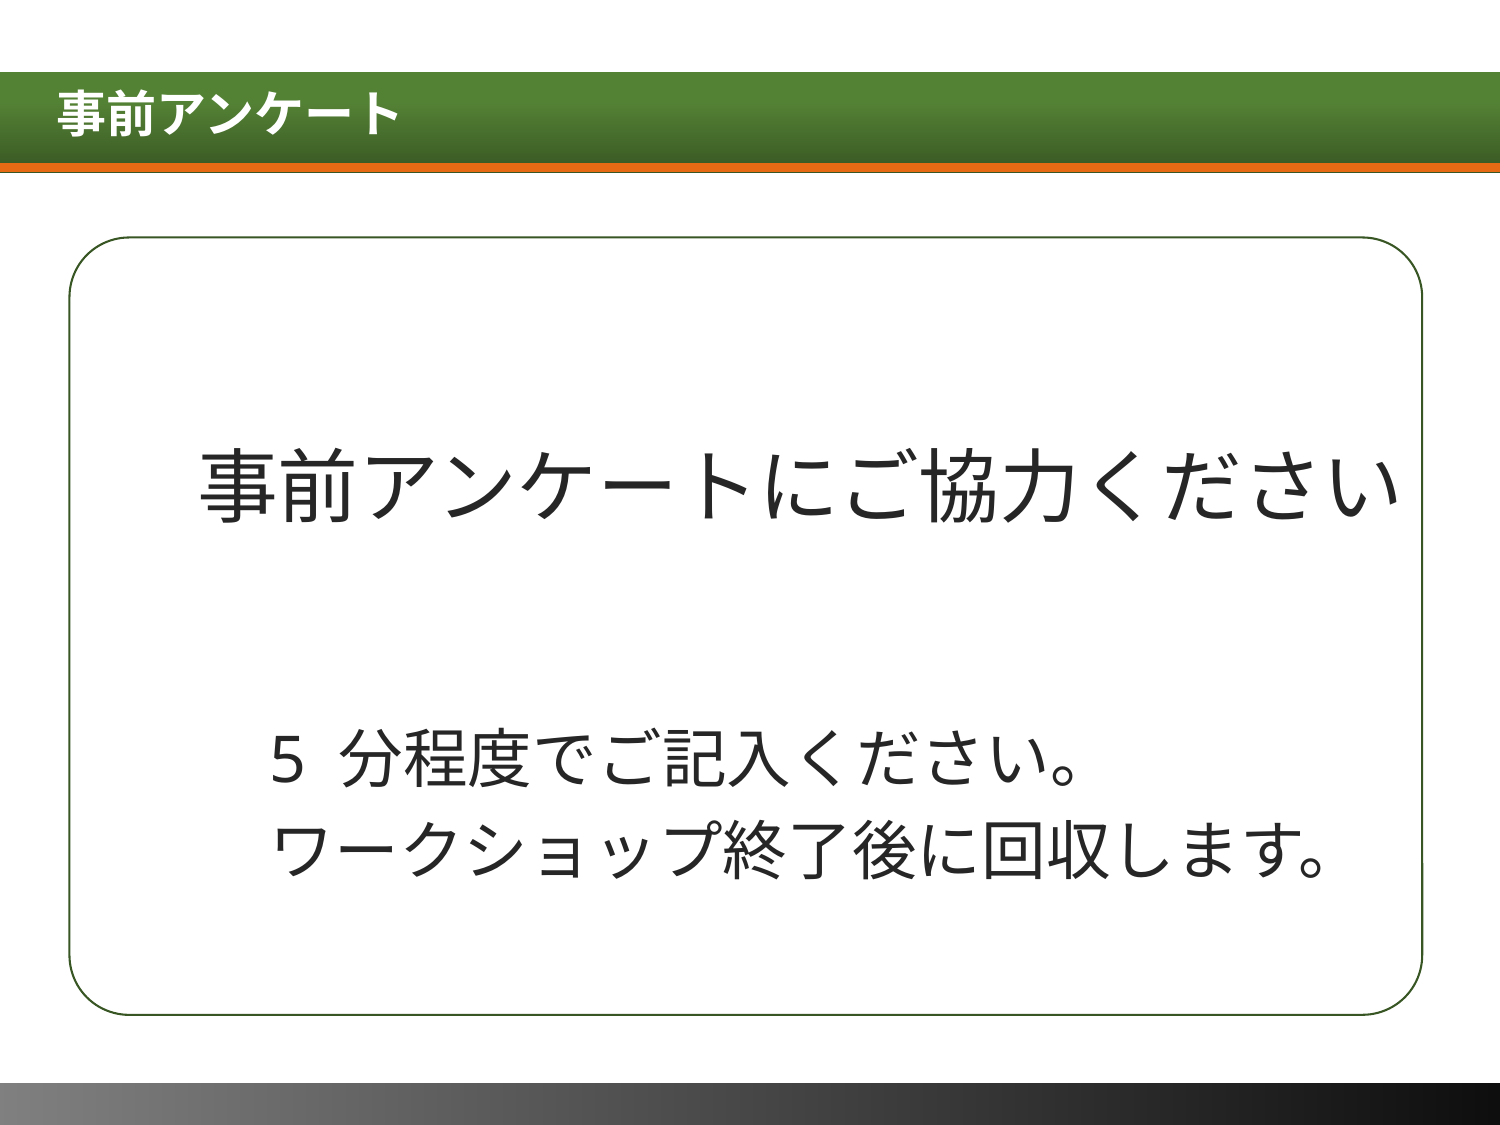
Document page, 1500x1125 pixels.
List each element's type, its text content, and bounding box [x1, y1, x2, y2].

text_box [0, 1083, 1170, 1125]
slide_number 2 [1170, 1072, 1500, 1125]
list 事前アンケートにご協力ください 5 分程度でご記入ください。 ワークショップ終了後に回収します。 [182, 418, 1423, 916]
text_box [68, 236, 1424, 1016]
title 事前アンケート [41, 59, 1336, 173]
